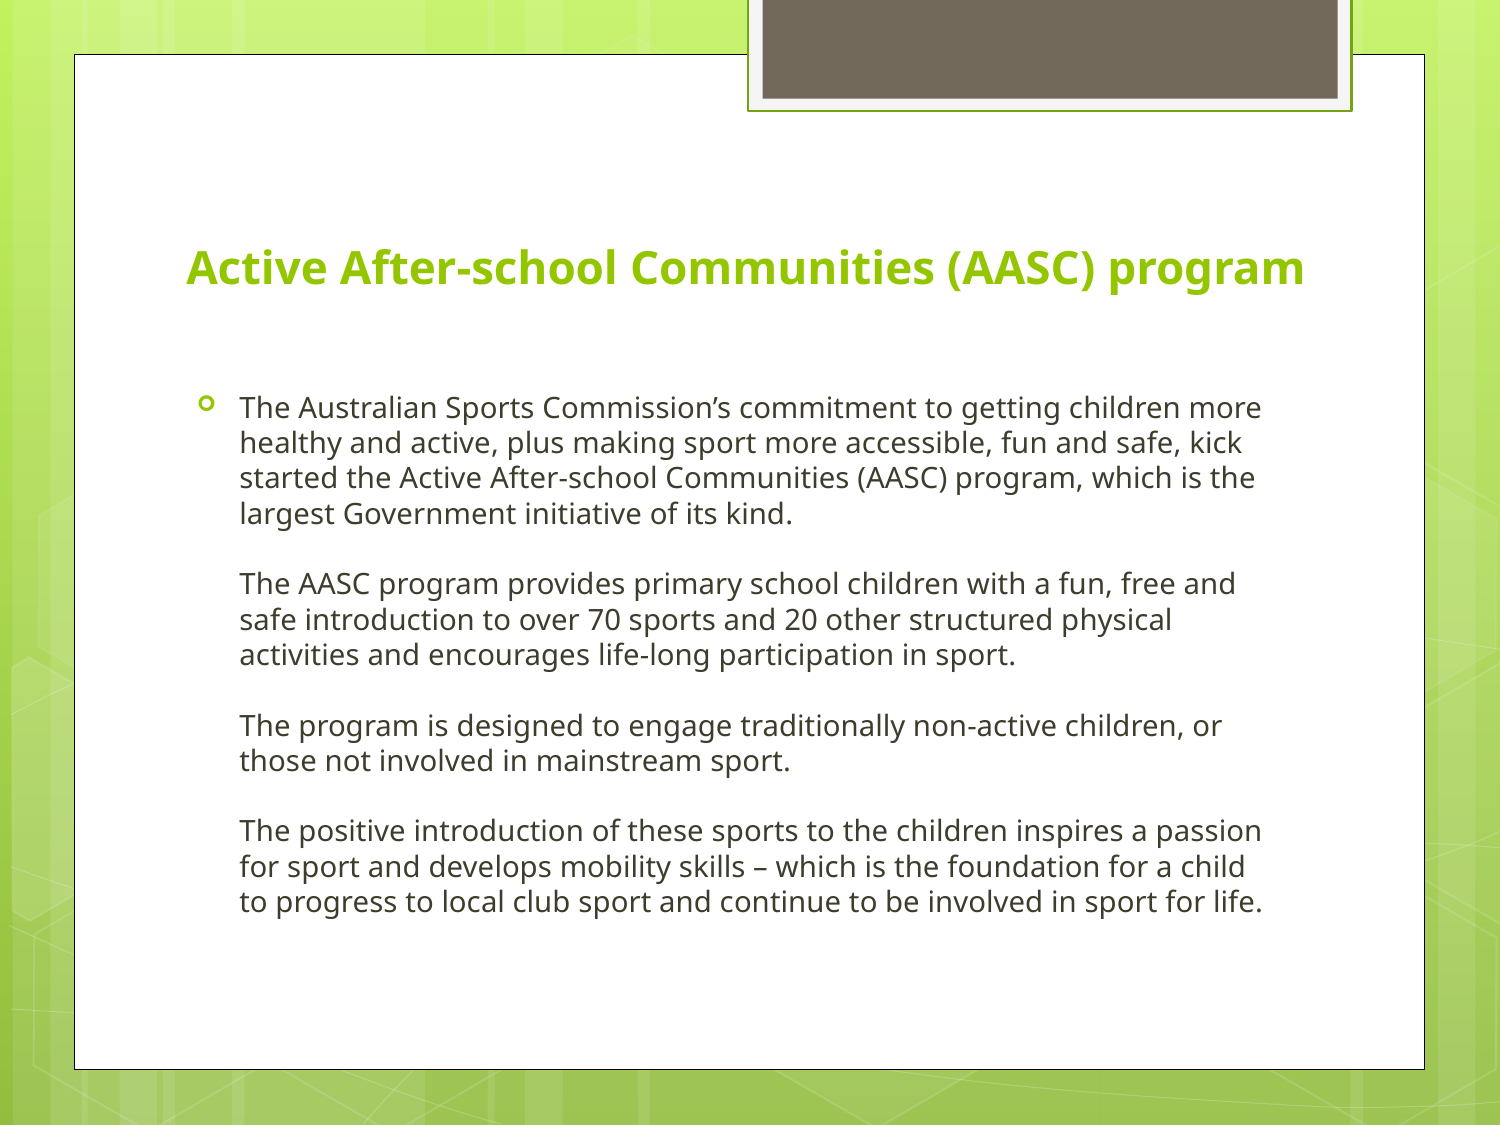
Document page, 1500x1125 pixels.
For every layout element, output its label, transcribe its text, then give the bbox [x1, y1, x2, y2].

list The Australian Sports Commission’s commitment to getting children more healthy and active, plus making sport more accessible, fun and safe, kick started the Active After-school Communities (AASC) program, which is the largest Government initiative of its kind. The AASC program provides primary school children with a fun, free and safe introduction to over 70 sports and 20 other structured physical activities and encourages life-long participation in sport. The program is designed to engage traditionally non-active children, or those not involved in mainstream sport. The positive introduction of these sports to the children inspires a passion for sport and develops mobility skills – which is the foundation for a child to progress to local club sport and continue to be involved in sport for life. [171, 381, 1283, 957]
title Active After-school Communities (AASC) program [171, 168, 1324, 357]
